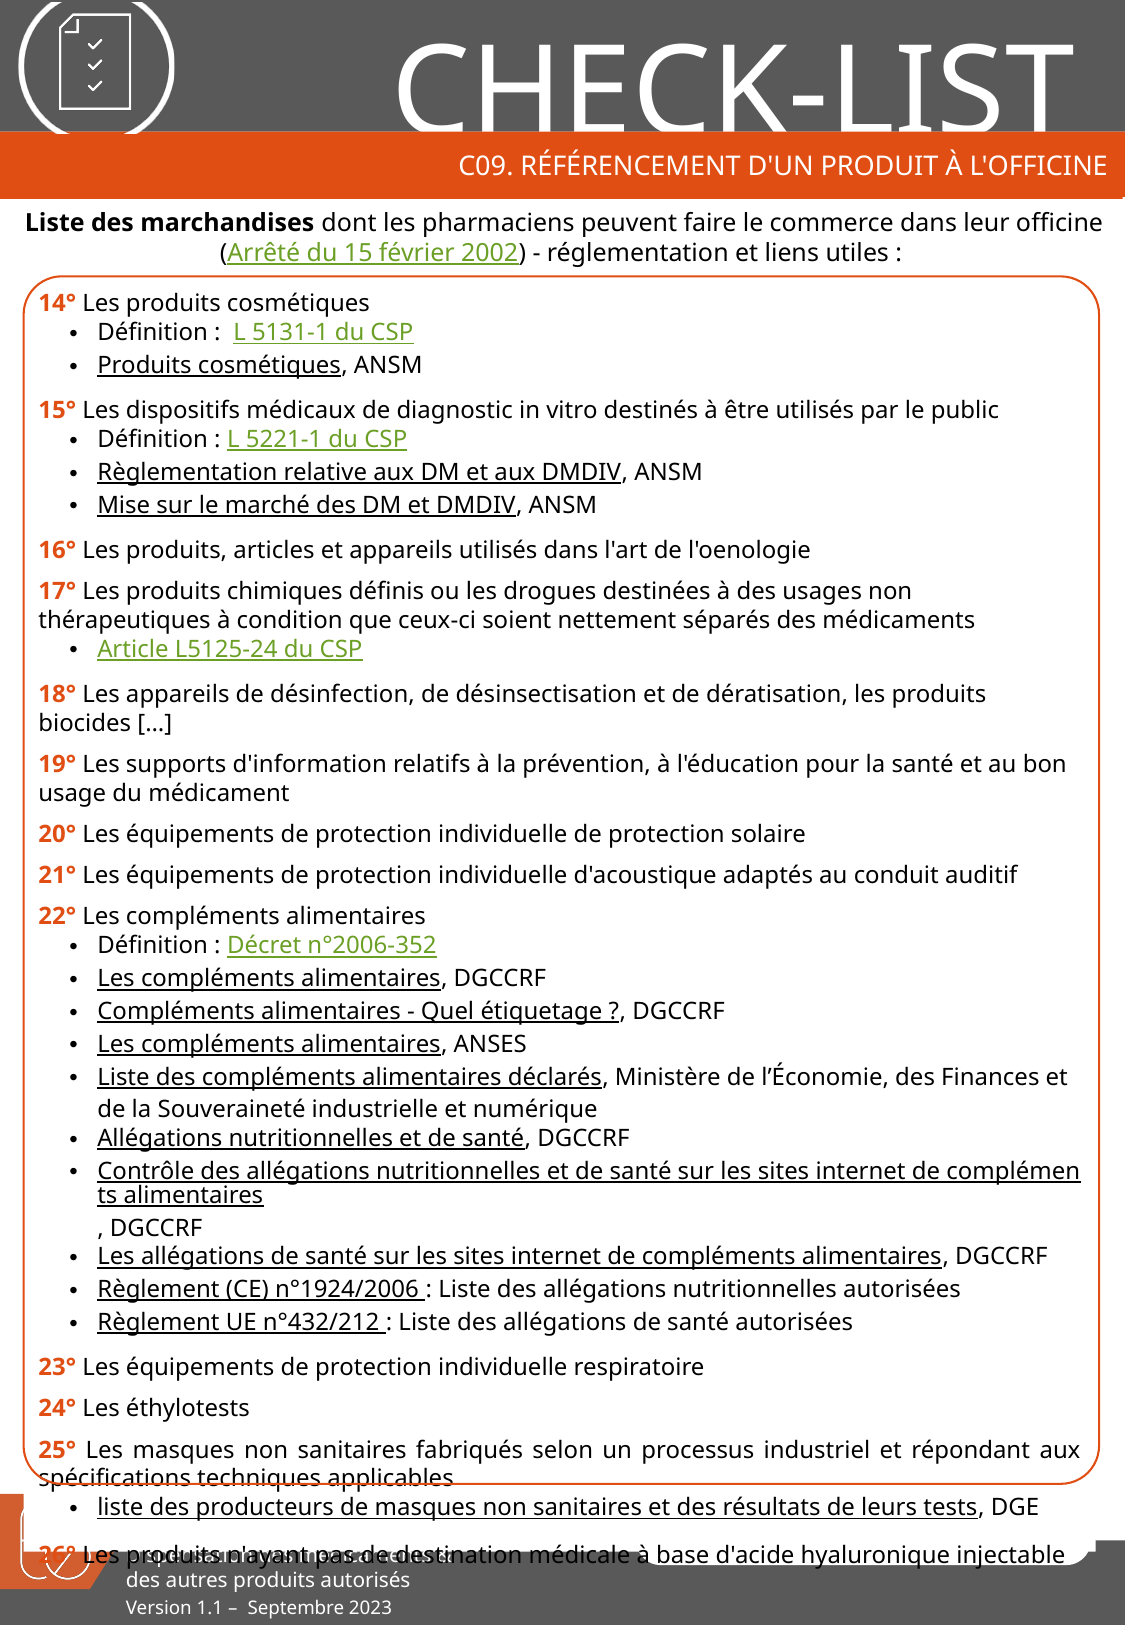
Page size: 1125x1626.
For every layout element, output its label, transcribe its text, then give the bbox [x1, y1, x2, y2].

picture [18, 2, 175, 134]
picture [8, 1493, 103, 1588]
text_box [22, 275, 1101, 1485]
text_box 14° Les produits cosmétiques Définition : L 5131-1 du CSP Produits cosmétiques, ANSM 15° Les dispositifs médicaux de diagnostic in vitro destinés à être utilisés par le public Définition : L 5221-1 du CSP Règlementation relative aux DM et aux DMDIV, ANSM Mise sur le marché des DM et DMDIV, ANSM 16° Les produits, articles et appareils utilisés dans l'art de l'oenologie 17° Les produits chimiques définis ou les drogues destinées à des usages non thérapeutiques à condition que ceux-ci soient nettement séparés des médicaments Article L5125-24 du CSP 18° Les appareils de désinfection, de désinsectisation et de dératisation, les produits biocides […] 19° Les supports d'information relatifs à la prévention, à l'éducation pour la santé et au bon usage du médicament 20° Les équipements de protection individuelle de protection solaire 21° Les équipements de protection individuelle d'acoustique adaptés au conduit auditif 22° Les compléments alimentaires Définition : Décret n°2006-352 Les compléments alimentaires, DGCCRF Compléments alimentaires - Quel étiquetage ?, DGCCRF Les compléments alimentaires, ANSES Liste des compléments alimentaires déclarés, Ministère de l’Économie, des Finances et de la Souveraineté industrielle et numérique Allégations nutritionnelles et de santé, DGCCRF Contrôle des allégations nutritionnelles et de santé sur les sites internet de compléments alimentaires, DGCCRF Les allégations de santé sur les sites internet de compléments alimentaires, DGCCRF Règlement (CE) n°1924/2006 : Liste des allégations nutritionnelles autorisées Règlement UE n°432/212 : Liste des allégations de santé autorisées 23° Les équipements de protection individuelle respiratoire 24° Les éthylotests 25° Les masques non sanitaires fabriqués selon un processus industriel et répondant aux spécifications techniques applicables liste des producteurs de masques non sanitaires et des résultats de leurs tests, DGE 26° Les produits n'ayant pas de destination médicale à base d'acide hyaluronique injectable [23, 1457, 1096, 1552]
text_box Liste des marchandises dont les pharmaciens peuvent faire le commerce dans leur officine (Arrêté du 15 février 2002) - réglementation et liens utiles : [3, 198, 1125, 278]
title C09. Référencement d'un produit à l'officine [0, 135, 1123, 199]
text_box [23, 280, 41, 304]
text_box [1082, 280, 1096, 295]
